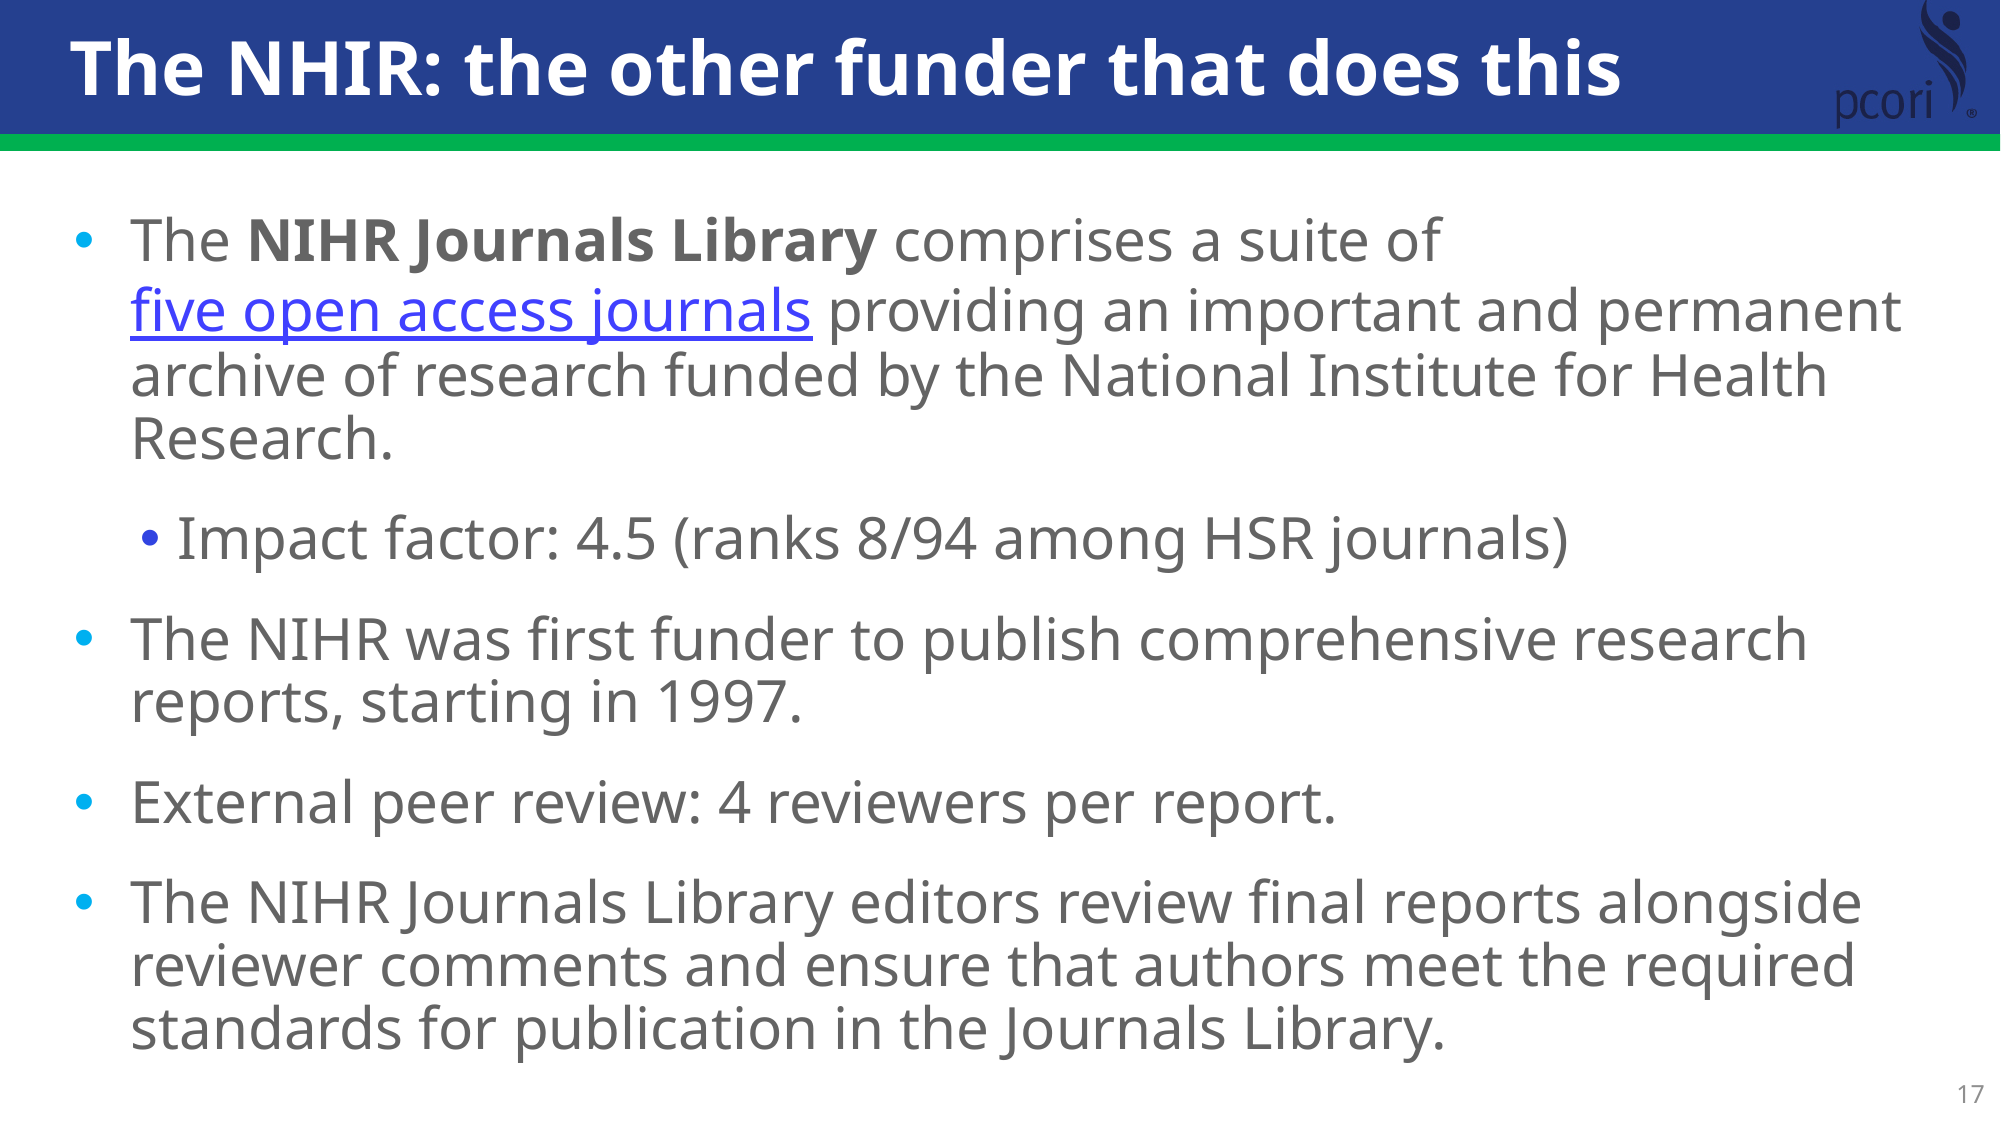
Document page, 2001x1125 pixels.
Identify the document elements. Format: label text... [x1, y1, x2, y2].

list The NHIR: the other funder that does this [54, 0, 1649, 137]
list The NIHR Journals Library comprises a suite of five open access journals providing an important and permanent archive of research funded by the National Institute for Health Research. Impact factor: 4.5 (ranks 8/94 among HSR journals) The NIHR was first funder to publish comprehensive research reports, starting in 1997. External peer review: 4 reviewers per report. The NIHR Journals Library editors review final reports alongside reviewer comments and ensure that authors meet the required standards for publication in the Journals Library. [55, 204, 1945, 921]
picture [1817, 0, 2000, 134]
slide_number 17 [1550, 1065, 2000, 1125]
